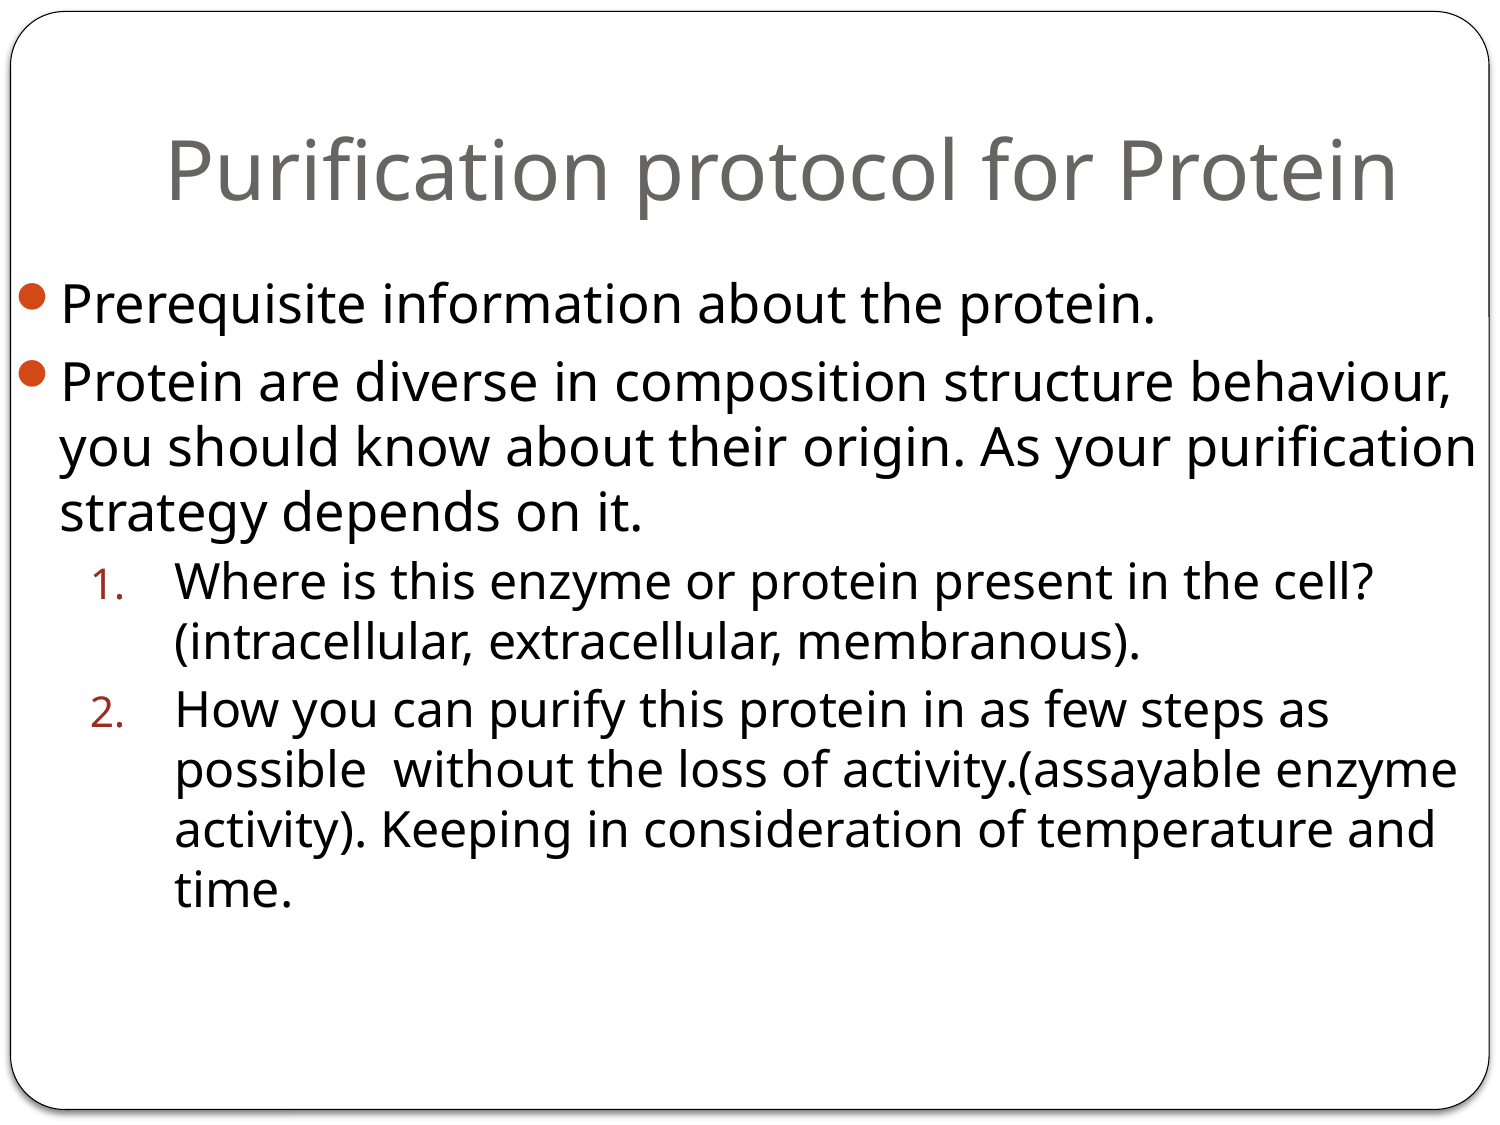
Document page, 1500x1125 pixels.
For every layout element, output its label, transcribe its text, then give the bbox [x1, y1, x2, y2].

list Prerequisite information about the protein. Protein are diverse in composition structure behaviour, you should know about their origin. As your purification strategy depends on it. Where is this enzyme or protein present in the cell?(intracellular, extracellular, membranous). How you can purify this protein in as few steps as possible without the loss of activity.(assayable enzyme activity). Keeping in consideration of temperature and time. [0, 262, 1500, 1090]
title Purification protocol for Protein [150, 45, 1425, 233]
